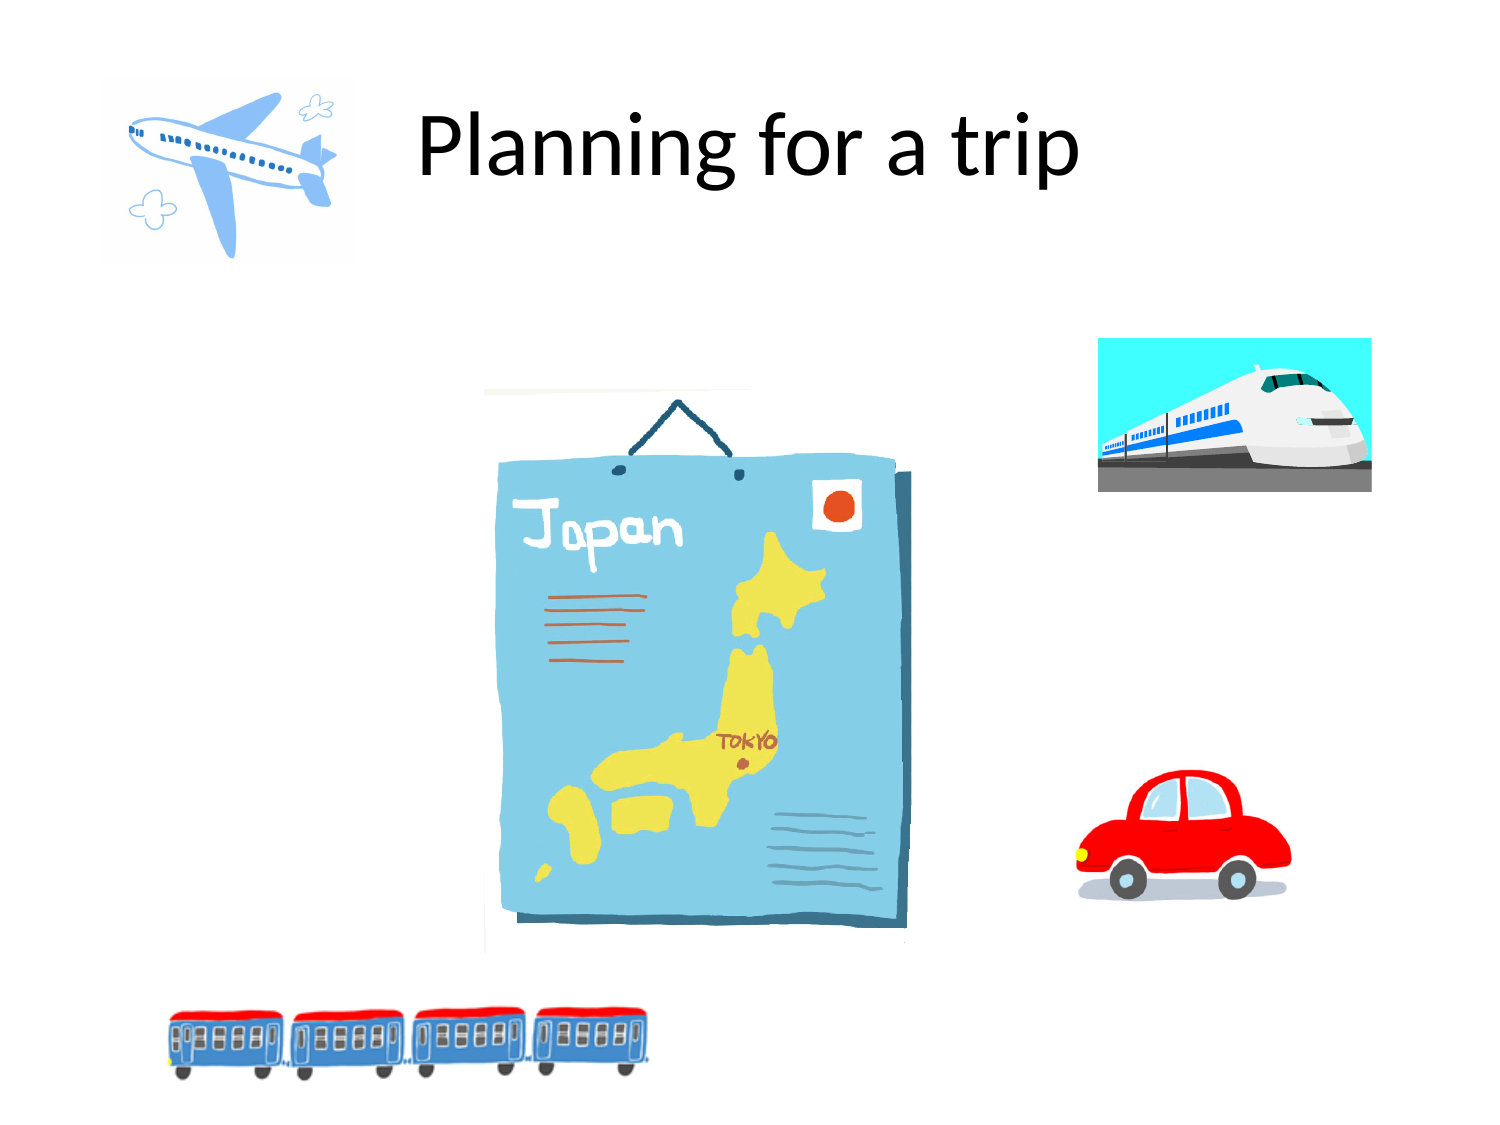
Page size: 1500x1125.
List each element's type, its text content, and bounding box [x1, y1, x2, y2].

title Planning for a trip [75, 45, 1425, 233]
picture [147, 987, 673, 1098]
picture [312, 389, 1356, 954]
picture [100, 77, 355, 263]
picture [1097, 337, 1372, 493]
